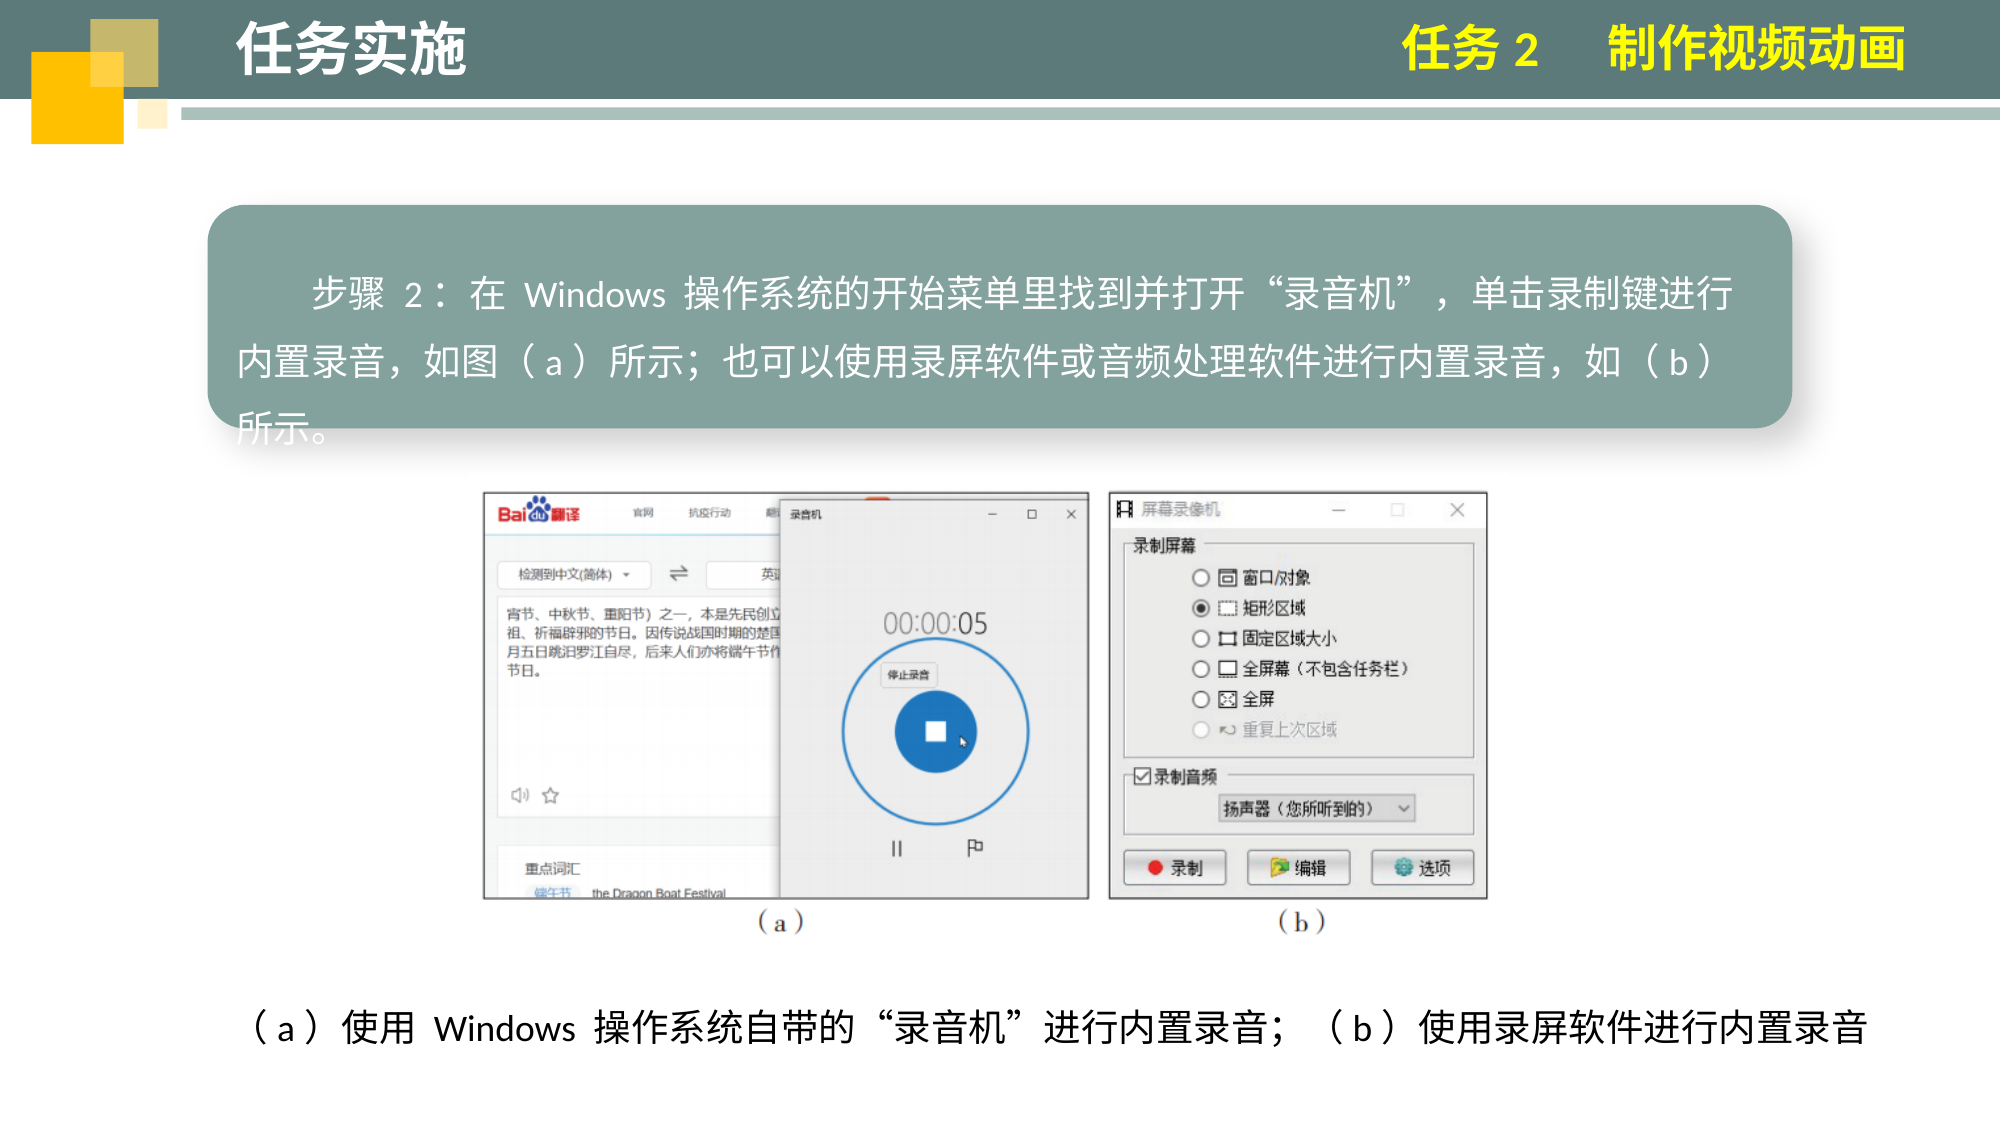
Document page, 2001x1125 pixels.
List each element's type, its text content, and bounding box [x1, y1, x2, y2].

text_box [0, 0, 2000, 145]
text_box （a）使用 Windows 操作系统自带的“录音机”进行内置录音；（b）使用录屏软件进行内置录音 [215, 982, 1905, 1057]
text_box [207, 204, 1793, 420]
picture [468, 473, 1510, 946]
text_box 步骤 2：在 Windows 操作系统的开始菜单里找到并打开“录音机”，单击录制键进行内置录音，如图（a）所示；也可以使用录屏软件或音频处理软件进行内置录音，如（b）所示。 [221, 240, 1779, 458]
